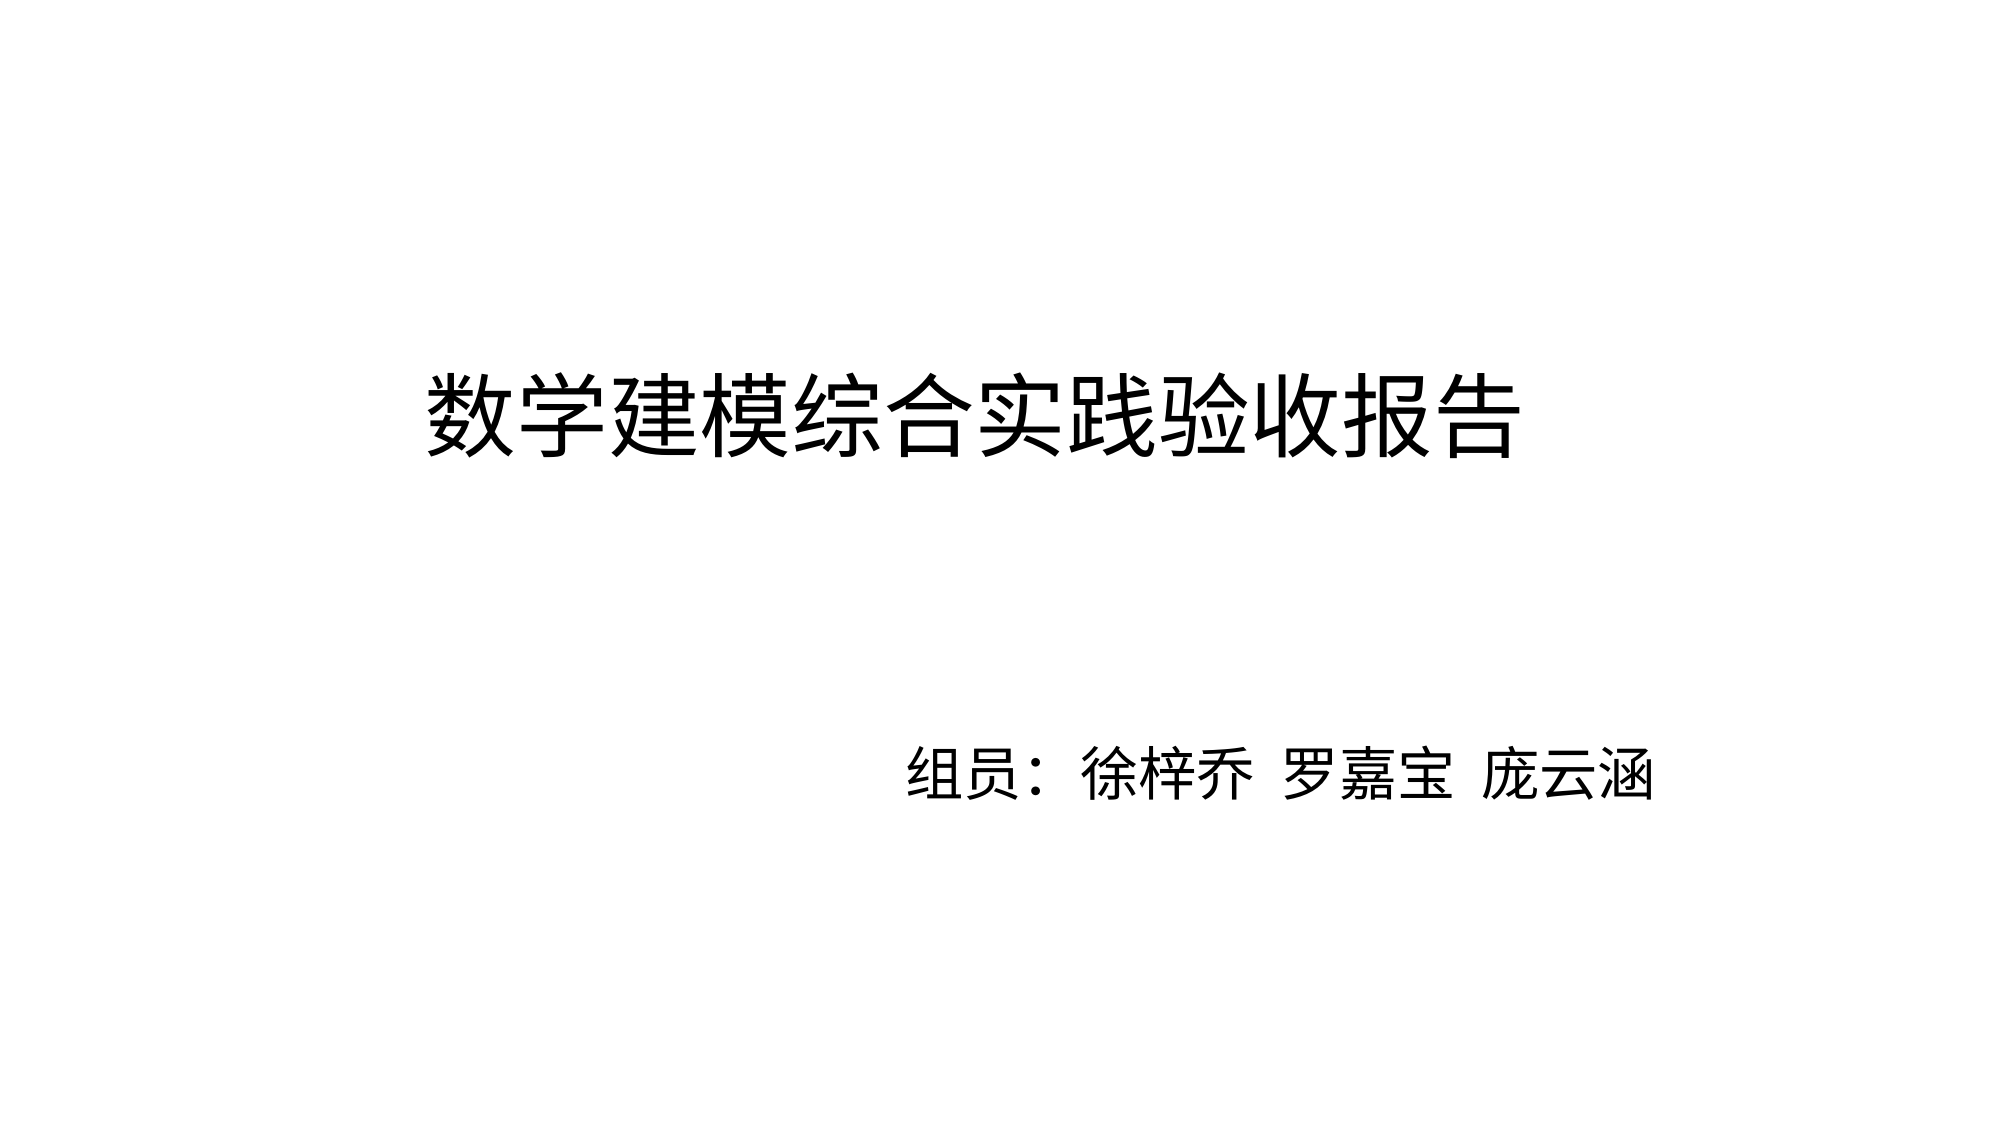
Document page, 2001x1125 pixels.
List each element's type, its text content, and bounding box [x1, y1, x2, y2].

text_box 组员：徐梓乔 罗嘉宝 庞云涵 [890, 729, 1824, 815]
text_box 数学建模综合实践验收报告 [409, 350, 1596, 476]
